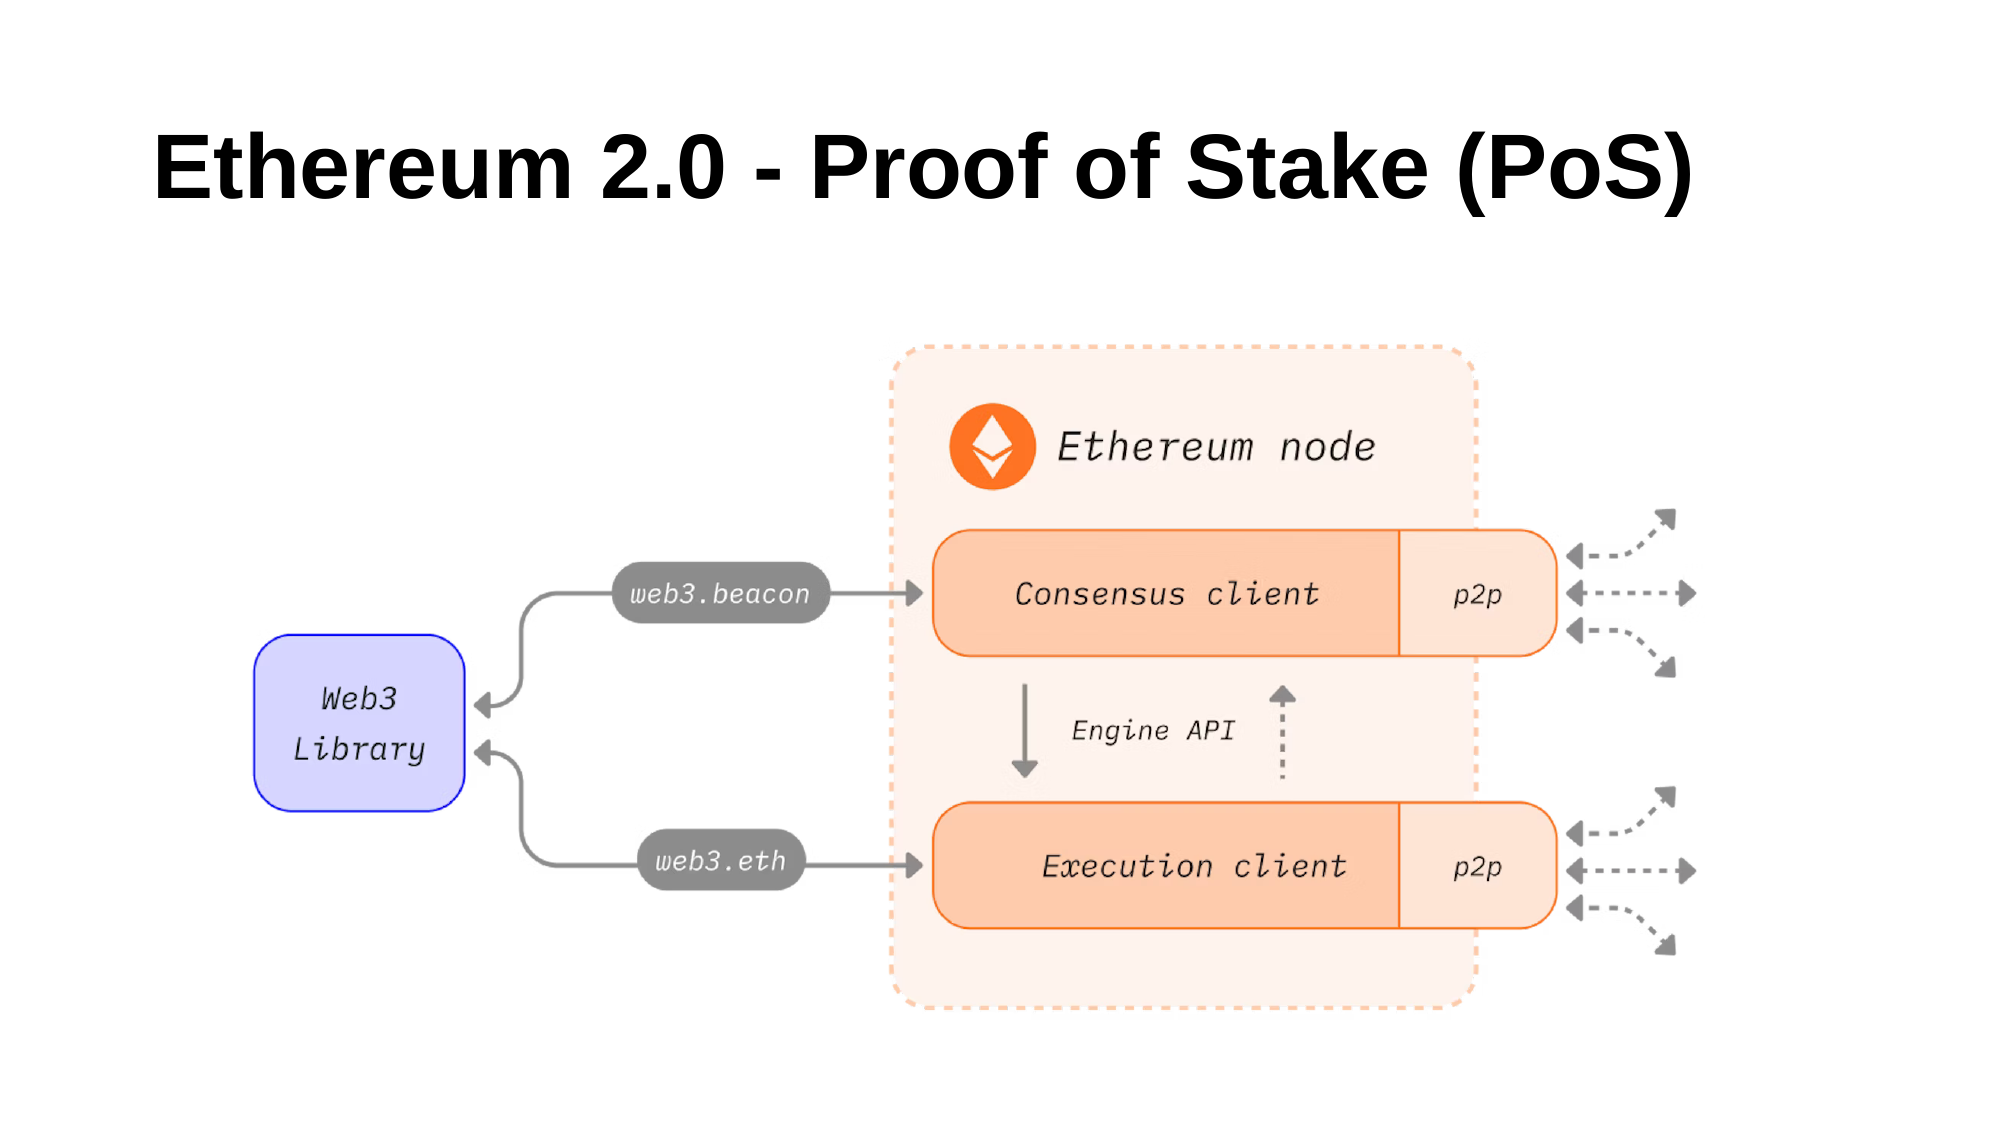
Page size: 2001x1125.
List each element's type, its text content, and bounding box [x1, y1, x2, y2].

title Ethereum 2.0 - Proof of Stake (PoS) [137, 59, 1863, 278]
picture [244, 311, 1707, 1042]
